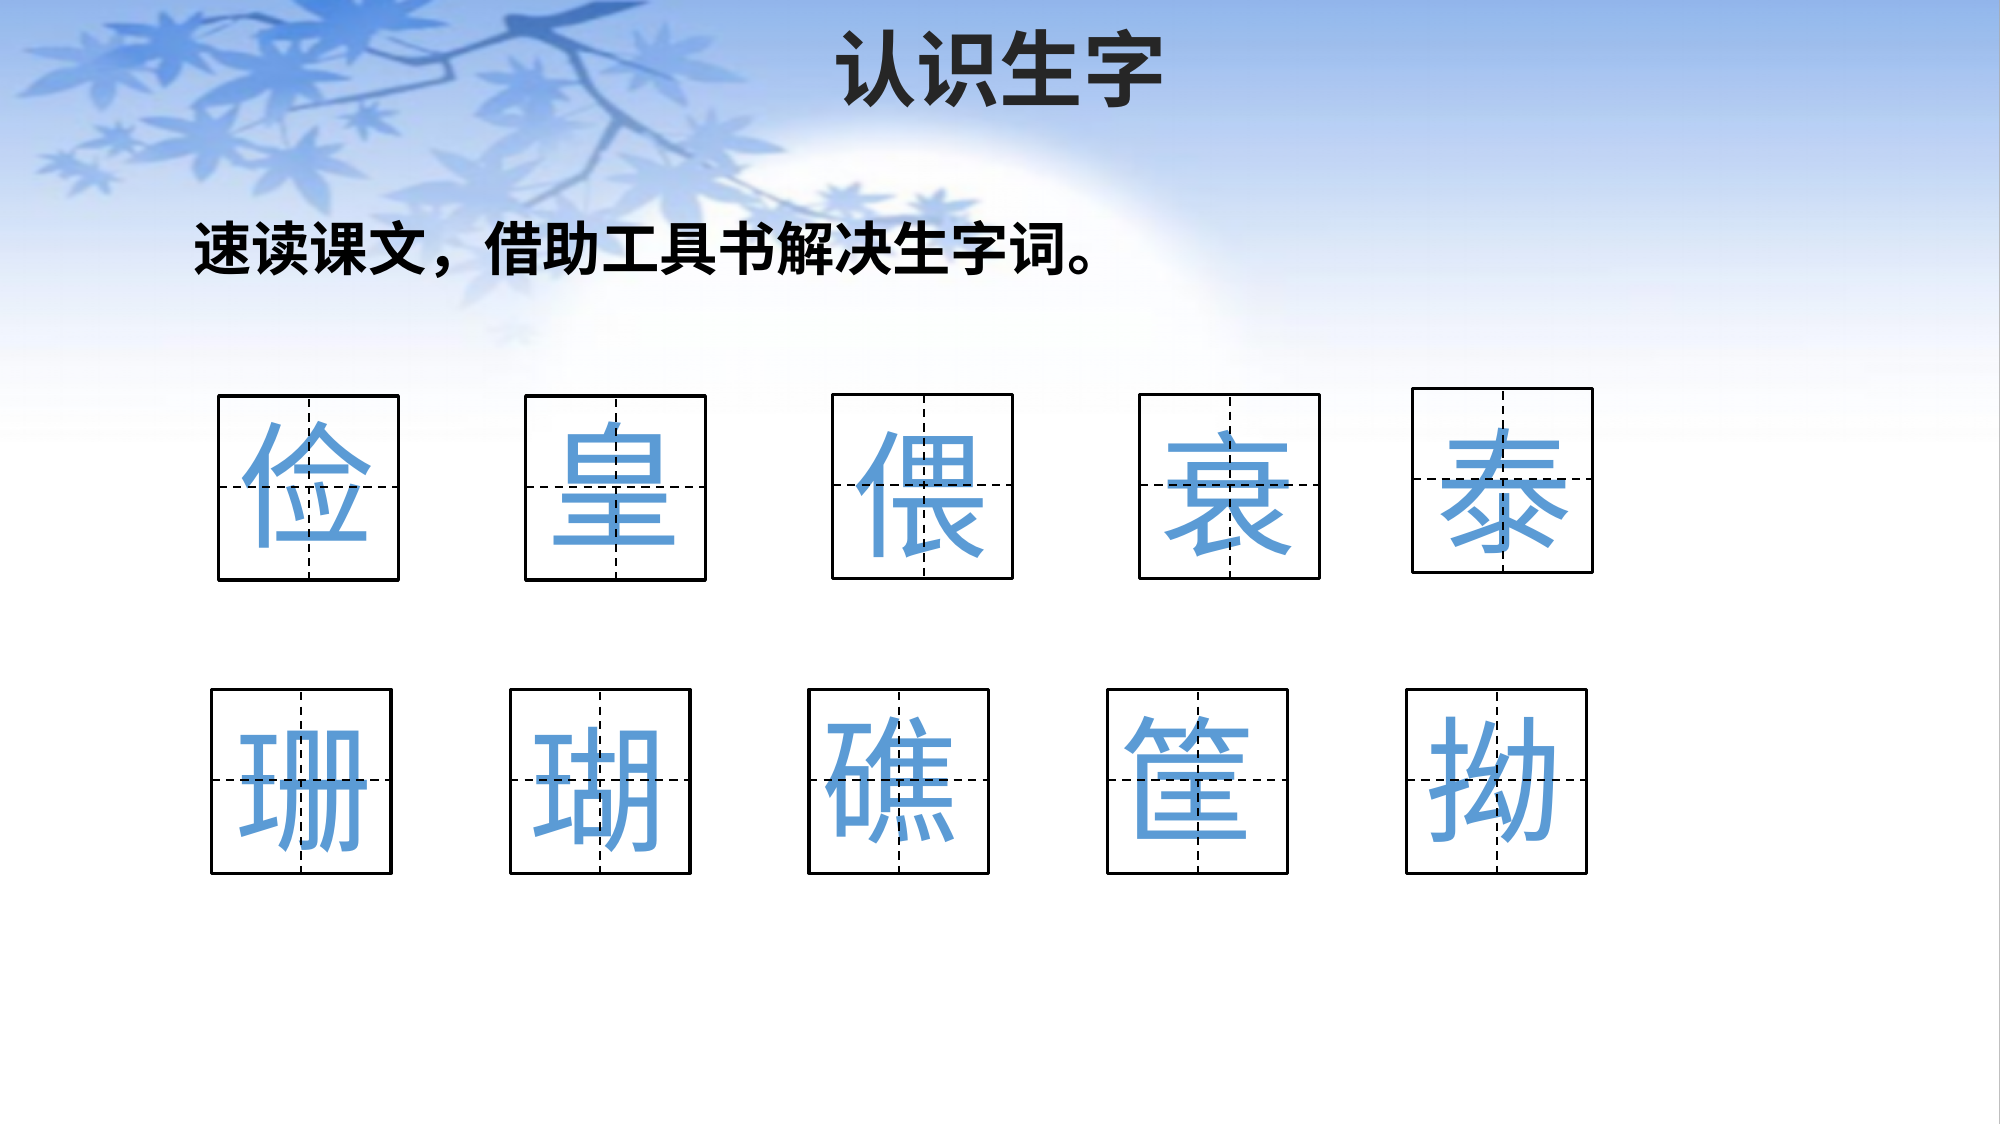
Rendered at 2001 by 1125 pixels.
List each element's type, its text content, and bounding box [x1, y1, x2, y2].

title 认识生字 [137, 0, 1863, 136]
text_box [1139, 394, 1320, 582]
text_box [525, 394, 706, 583]
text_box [1412, 388, 1593, 579]
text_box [809, 689, 989, 876]
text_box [1406, 689, 1587, 877]
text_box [218, 394, 399, 583]
text_box 速读课文，借助工具书解决生字词。 [21, 204, 1298, 290]
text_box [510, 689, 690, 876]
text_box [211, 689, 391, 876]
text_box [1107, 689, 1288, 876]
picture [0, 0, 2001, 1125]
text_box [832, 394, 1013, 582]
